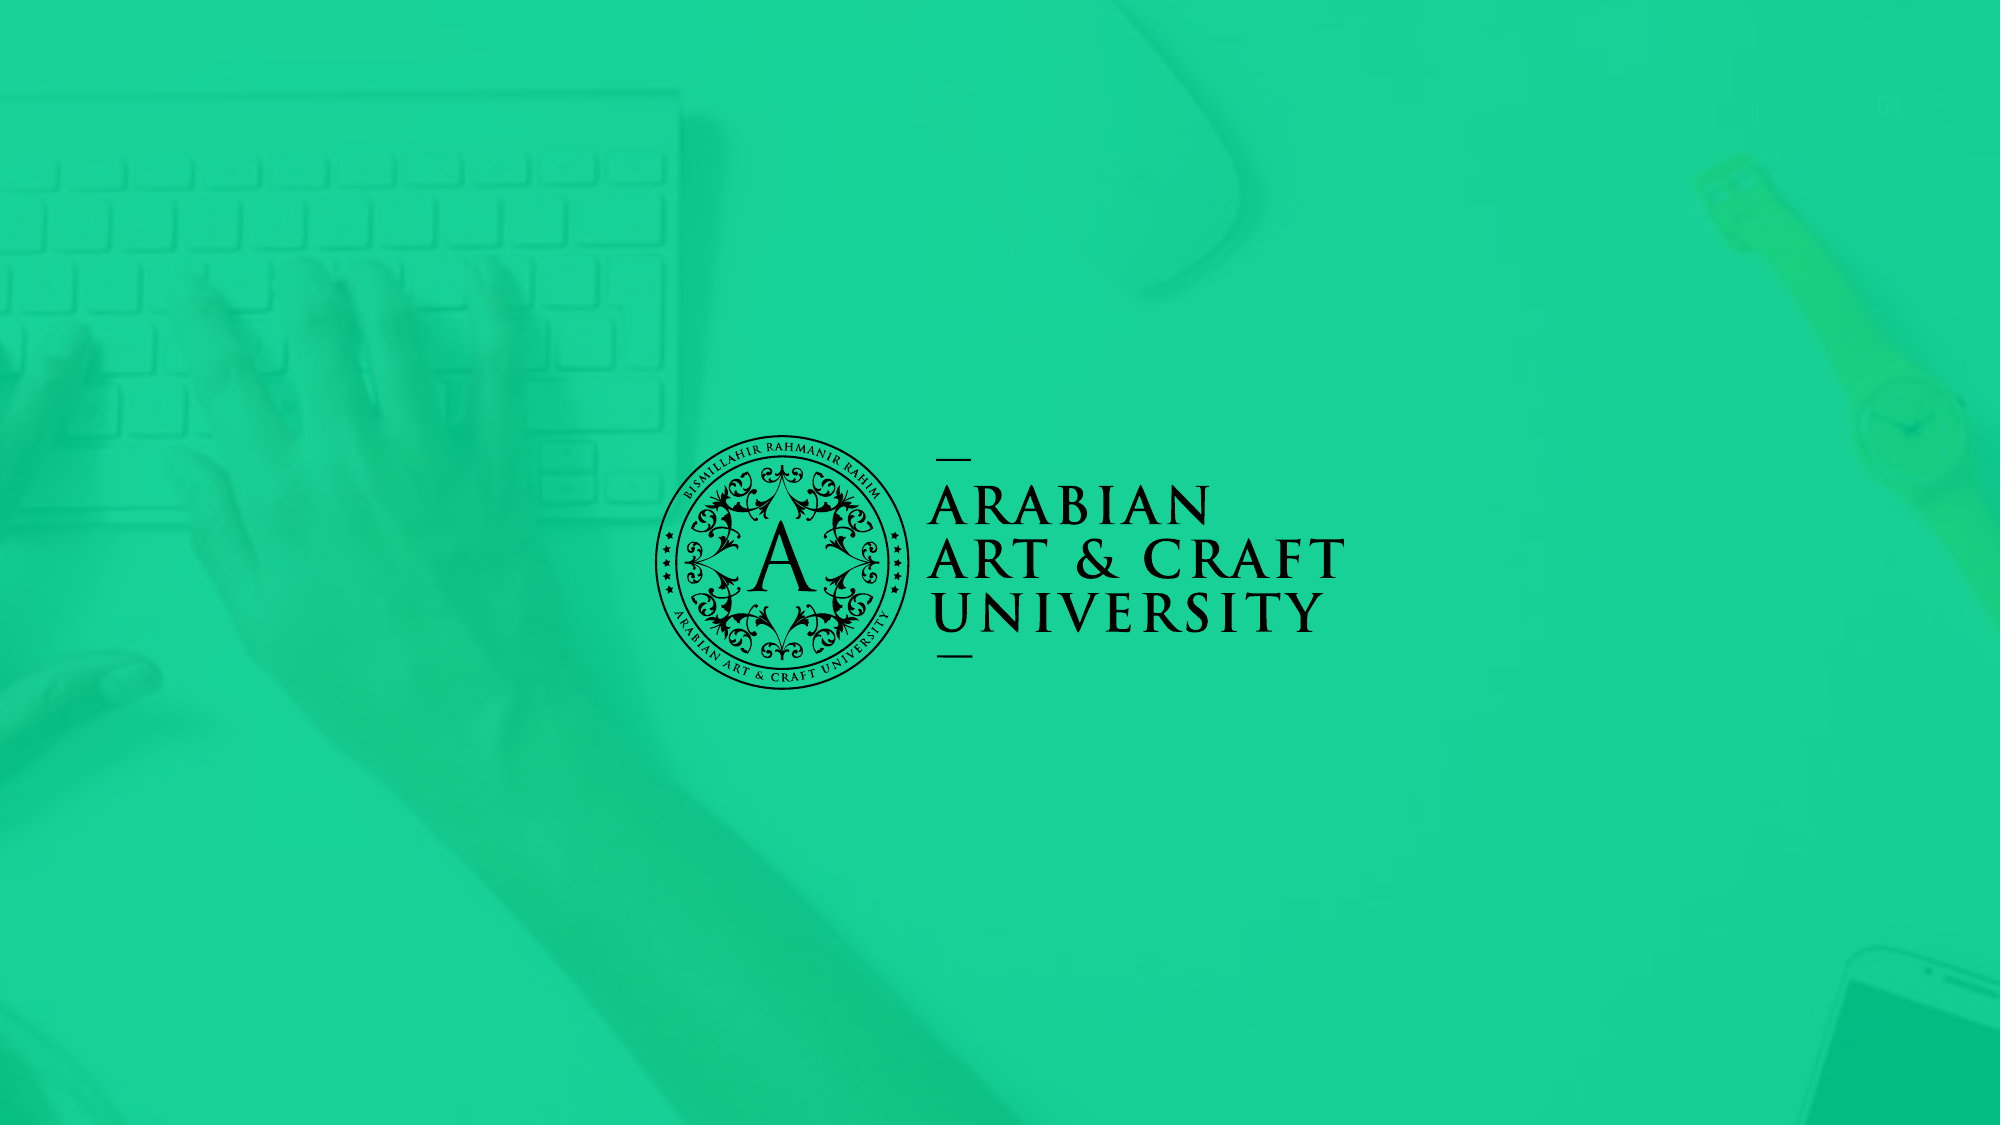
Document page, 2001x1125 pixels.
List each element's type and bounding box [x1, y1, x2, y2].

picture [0, 0, 2000, 1125]
text_box [655, 436, 1344, 689]
